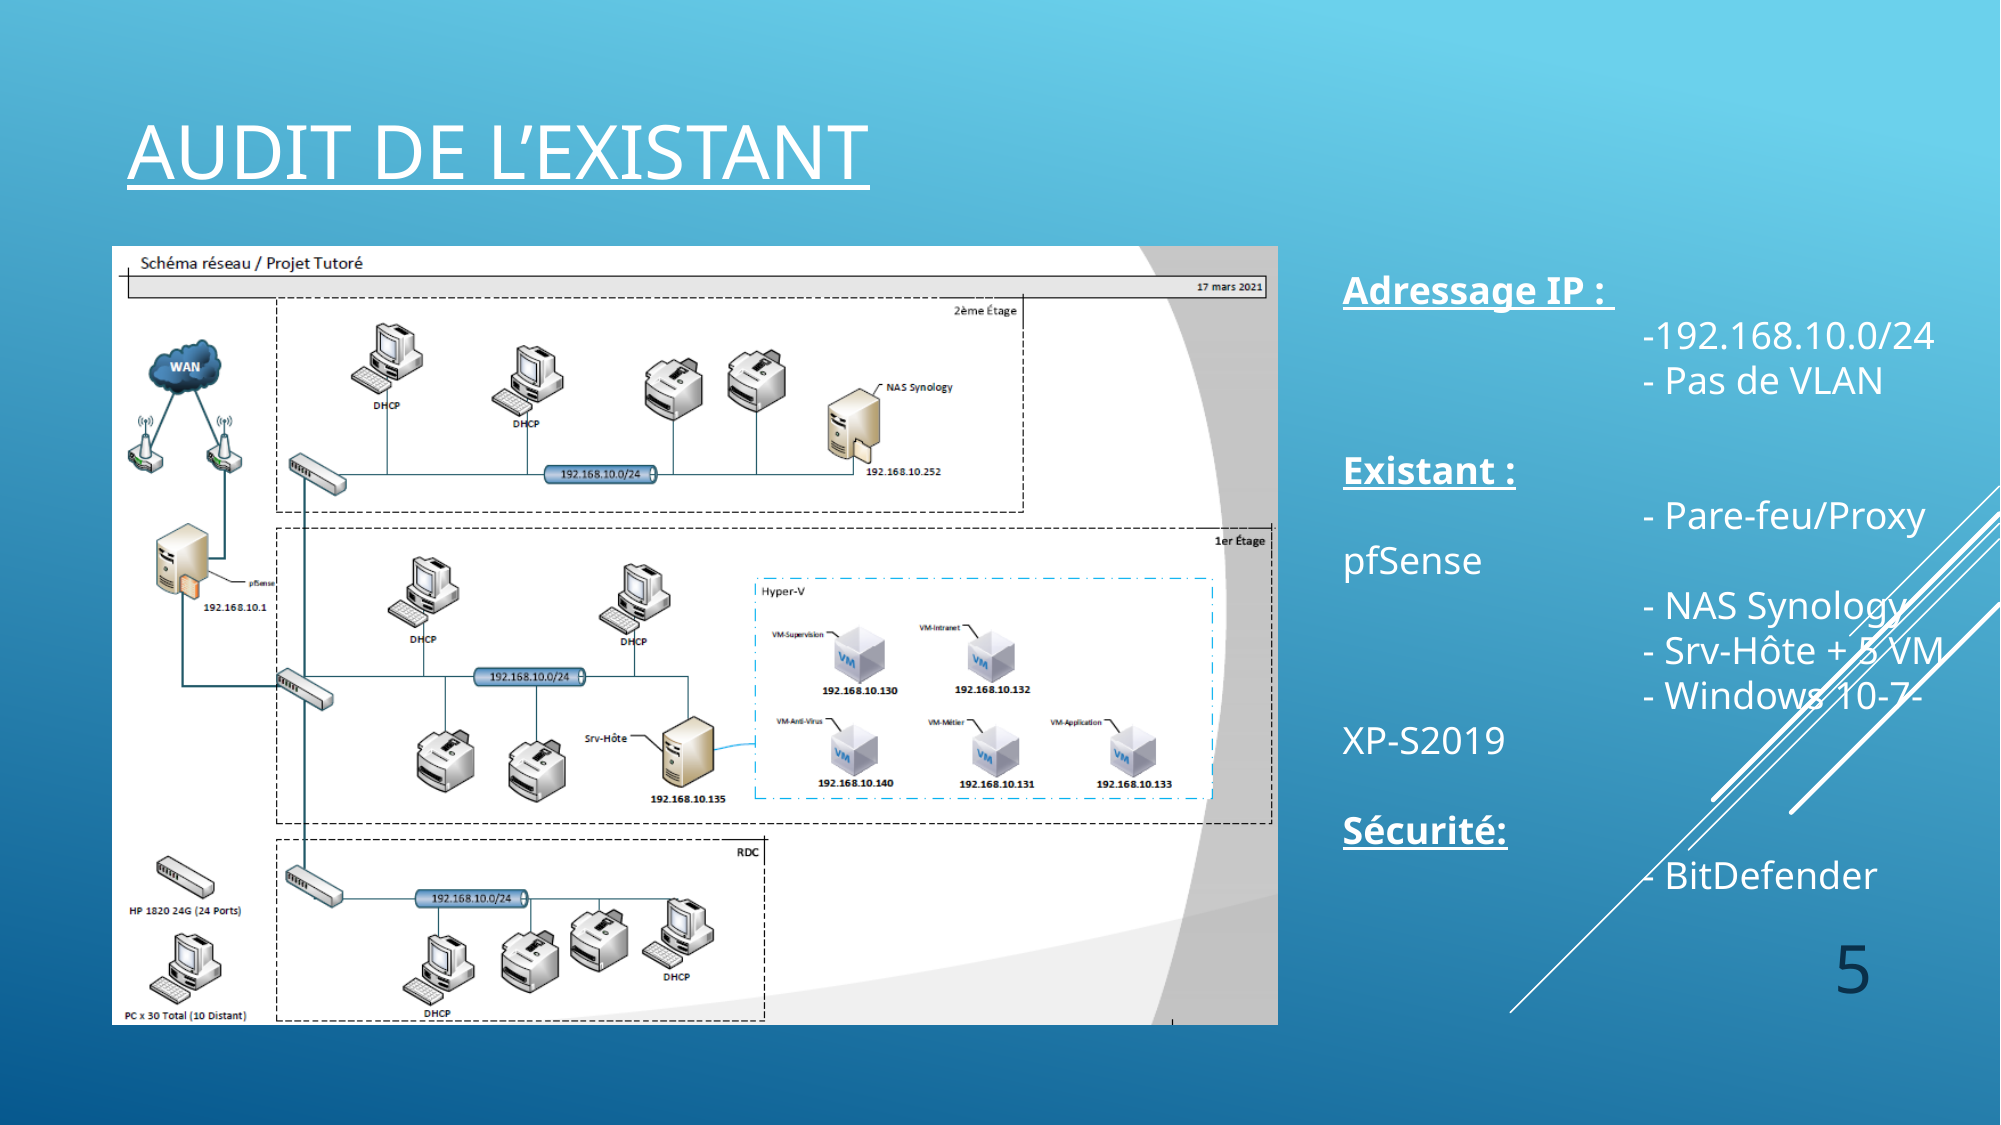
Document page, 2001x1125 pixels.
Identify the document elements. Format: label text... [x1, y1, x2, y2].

picture [111, 246, 1278, 1026]
title Audit de l’existant [112, 85, 1513, 214]
text_box Adressage IP : -192.168.10.0/24 - Pas de VLAN Existant : - Pare-feu/Proxy pfSense - NAS Synology - Srv-Hôte + 5 VM - Windows 10-7-XP-S2019 Sécurité: - BitDefender [1328, 259, 1975, 950]
slide_number 5 [1700, 950, 1888, 1025]
